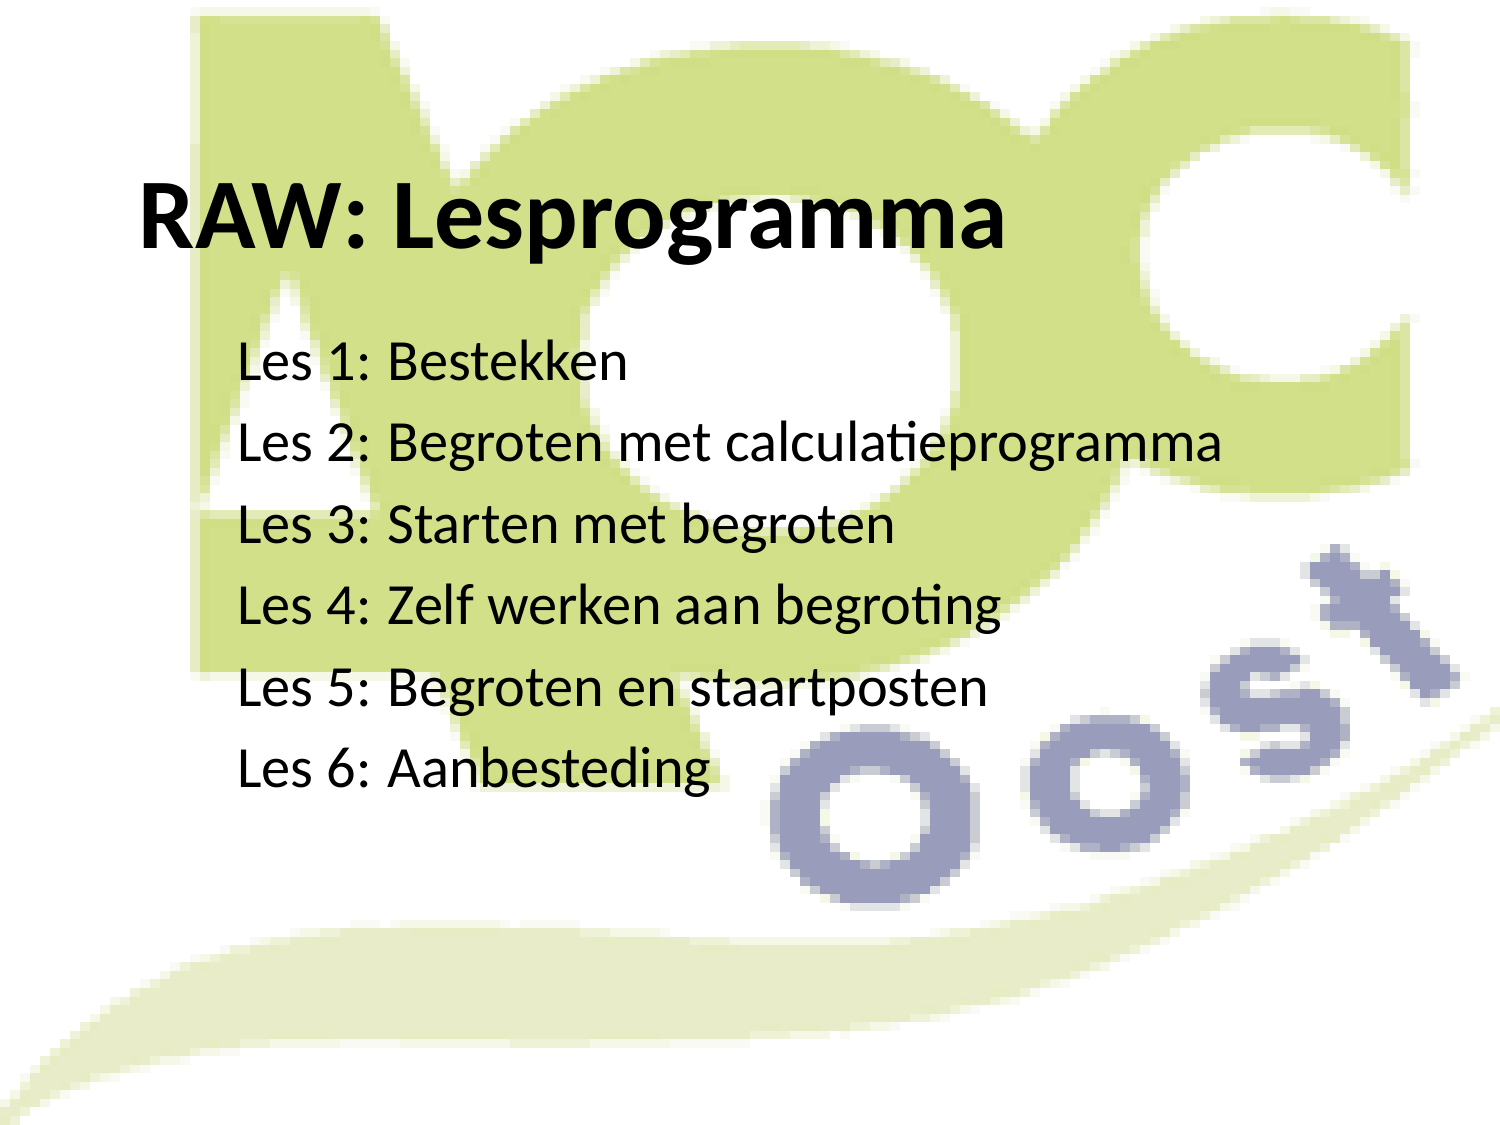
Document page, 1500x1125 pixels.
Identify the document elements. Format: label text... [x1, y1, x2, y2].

title RAW: Lesprogramma [123, 125, 1317, 291]
subtitle Les 1: Bestekken Les 2: Begroten met calculatieprogramma Les 3: Starten met begroten Les 4: Zelf werken aan begroting Les 5: Begroten en staartposten Les 6: Aanbesteding [147, 314, 1436, 1035]
